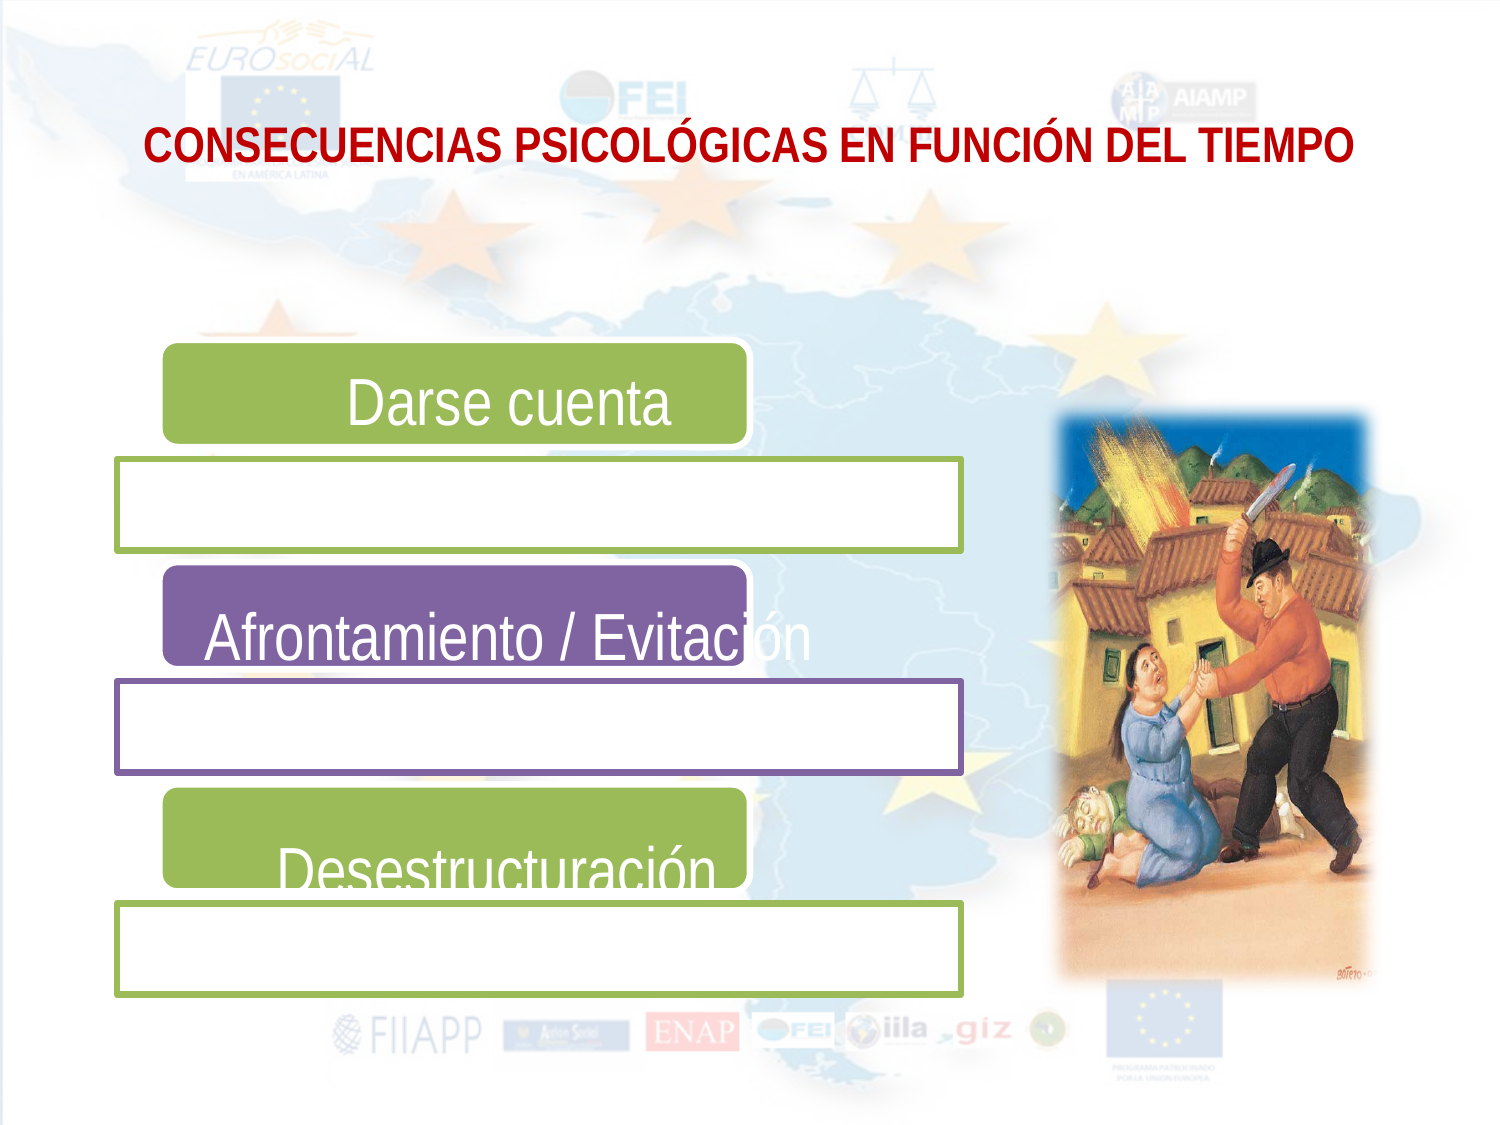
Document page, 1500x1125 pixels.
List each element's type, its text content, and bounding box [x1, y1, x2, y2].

text_box CONSECUENCIAS PSICOLÓGICAS EN FUNCIÓN DEL TIEMPO [0, 105, 1500, 181]
picture [1042, 397, 1384, 997]
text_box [116, 327, 962, 996]
